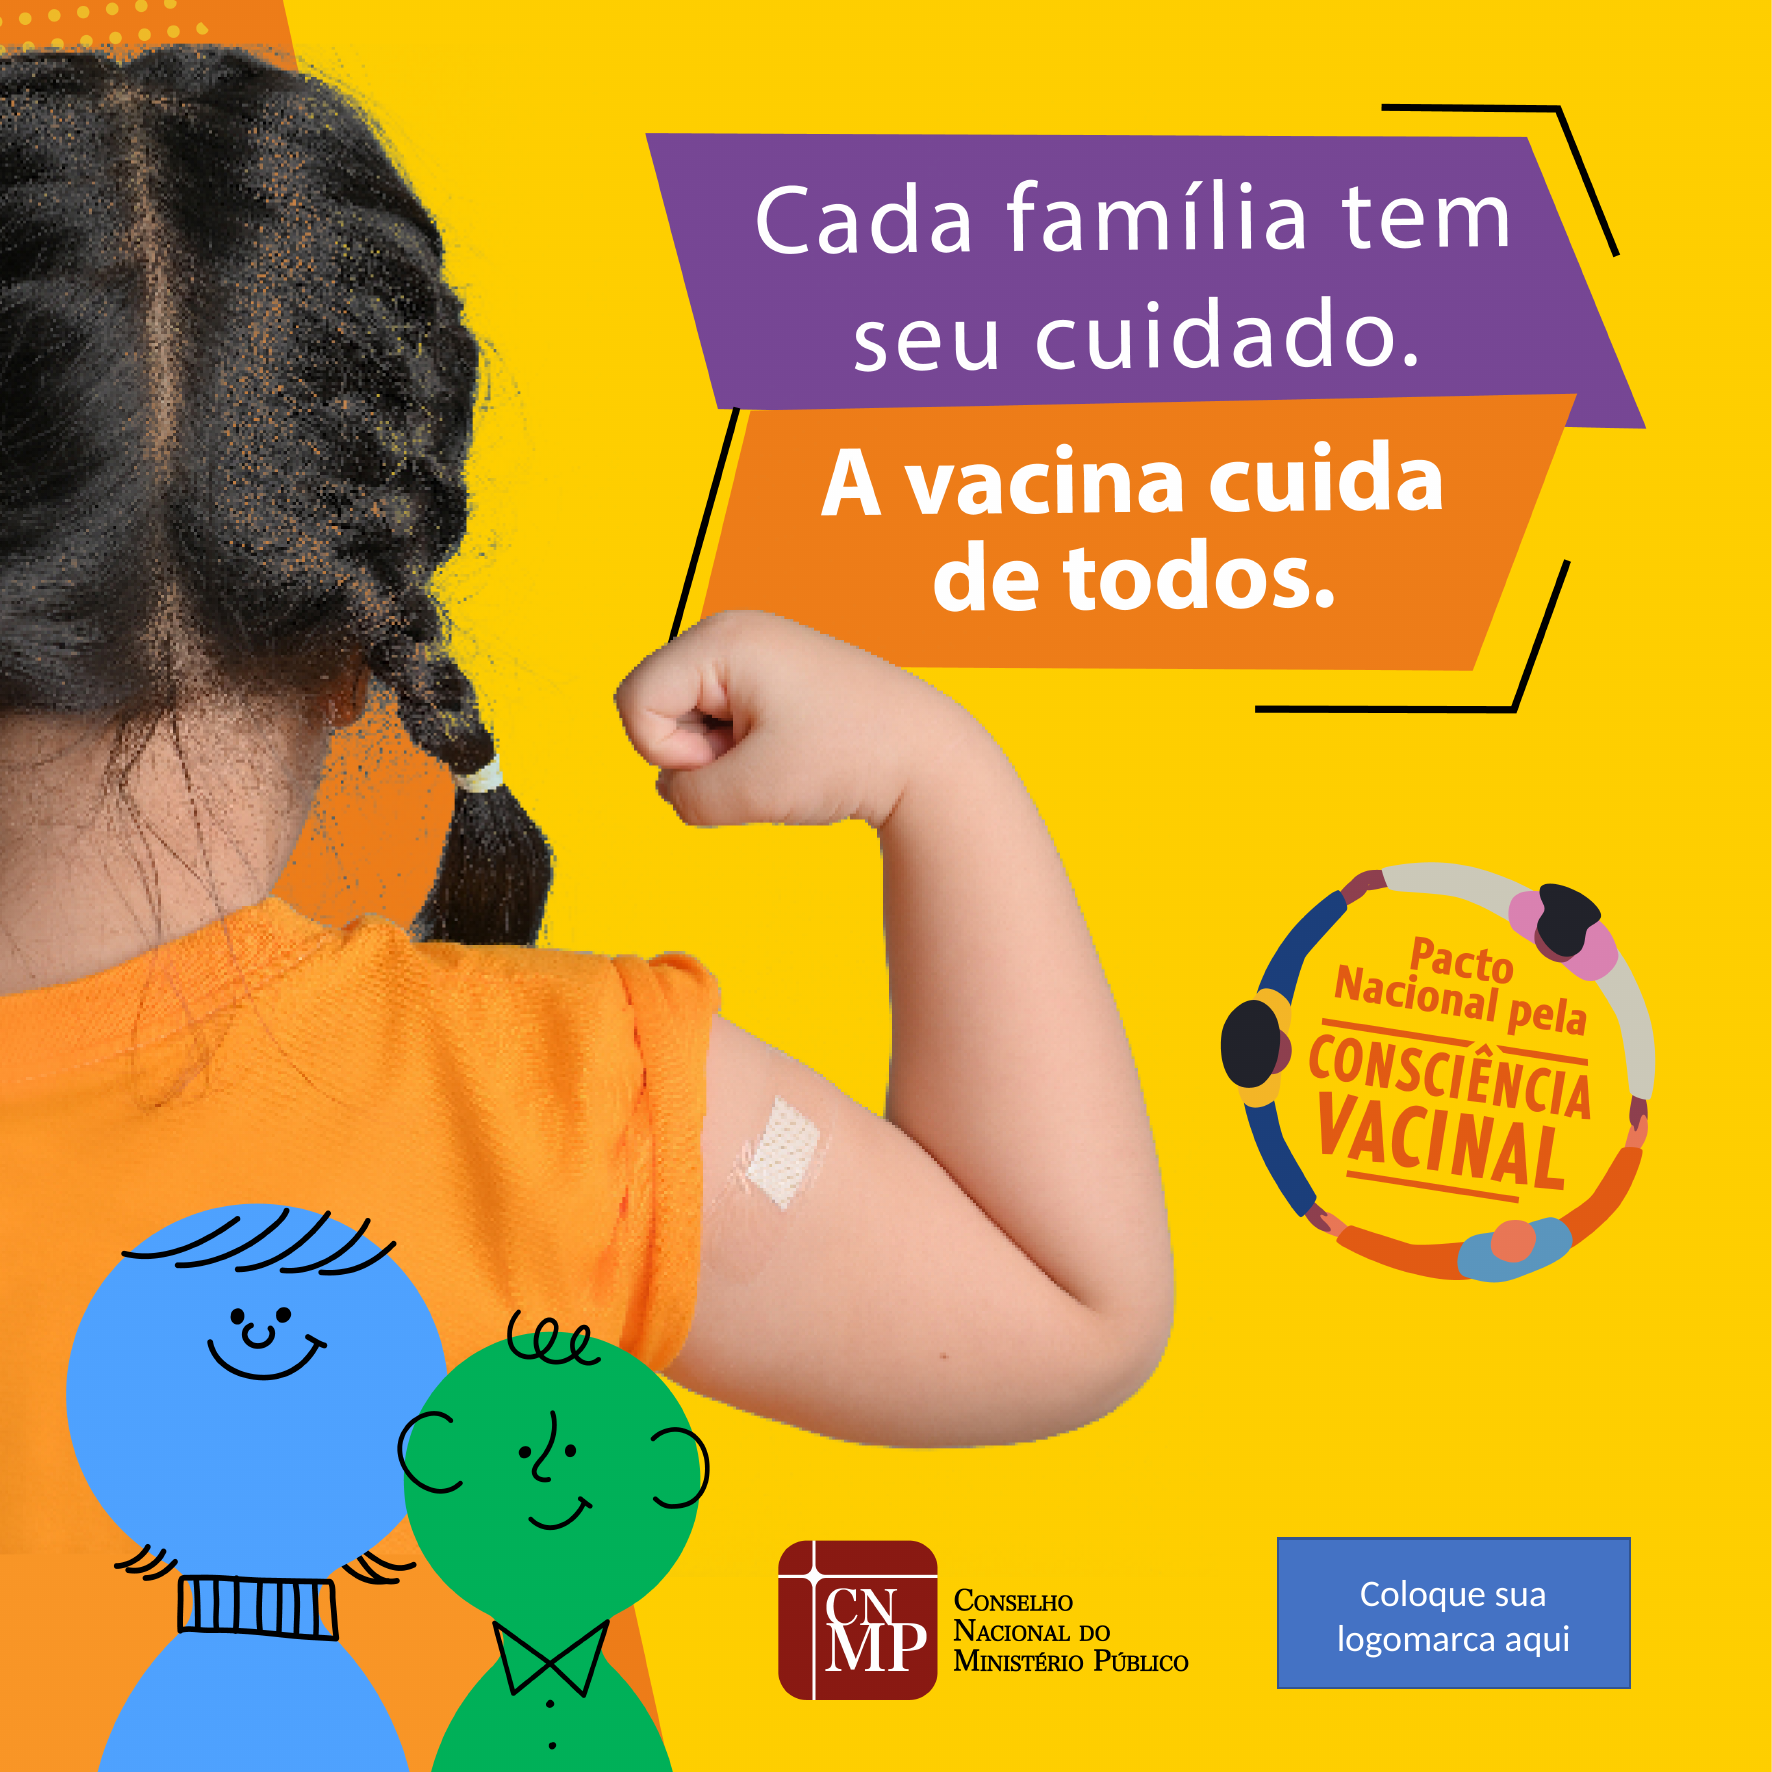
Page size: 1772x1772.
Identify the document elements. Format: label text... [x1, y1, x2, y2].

text_box Coloque sua logomarca aqui [1277, 1537, 1631, 1689]
picture [0, 0, 1772, 1772]
